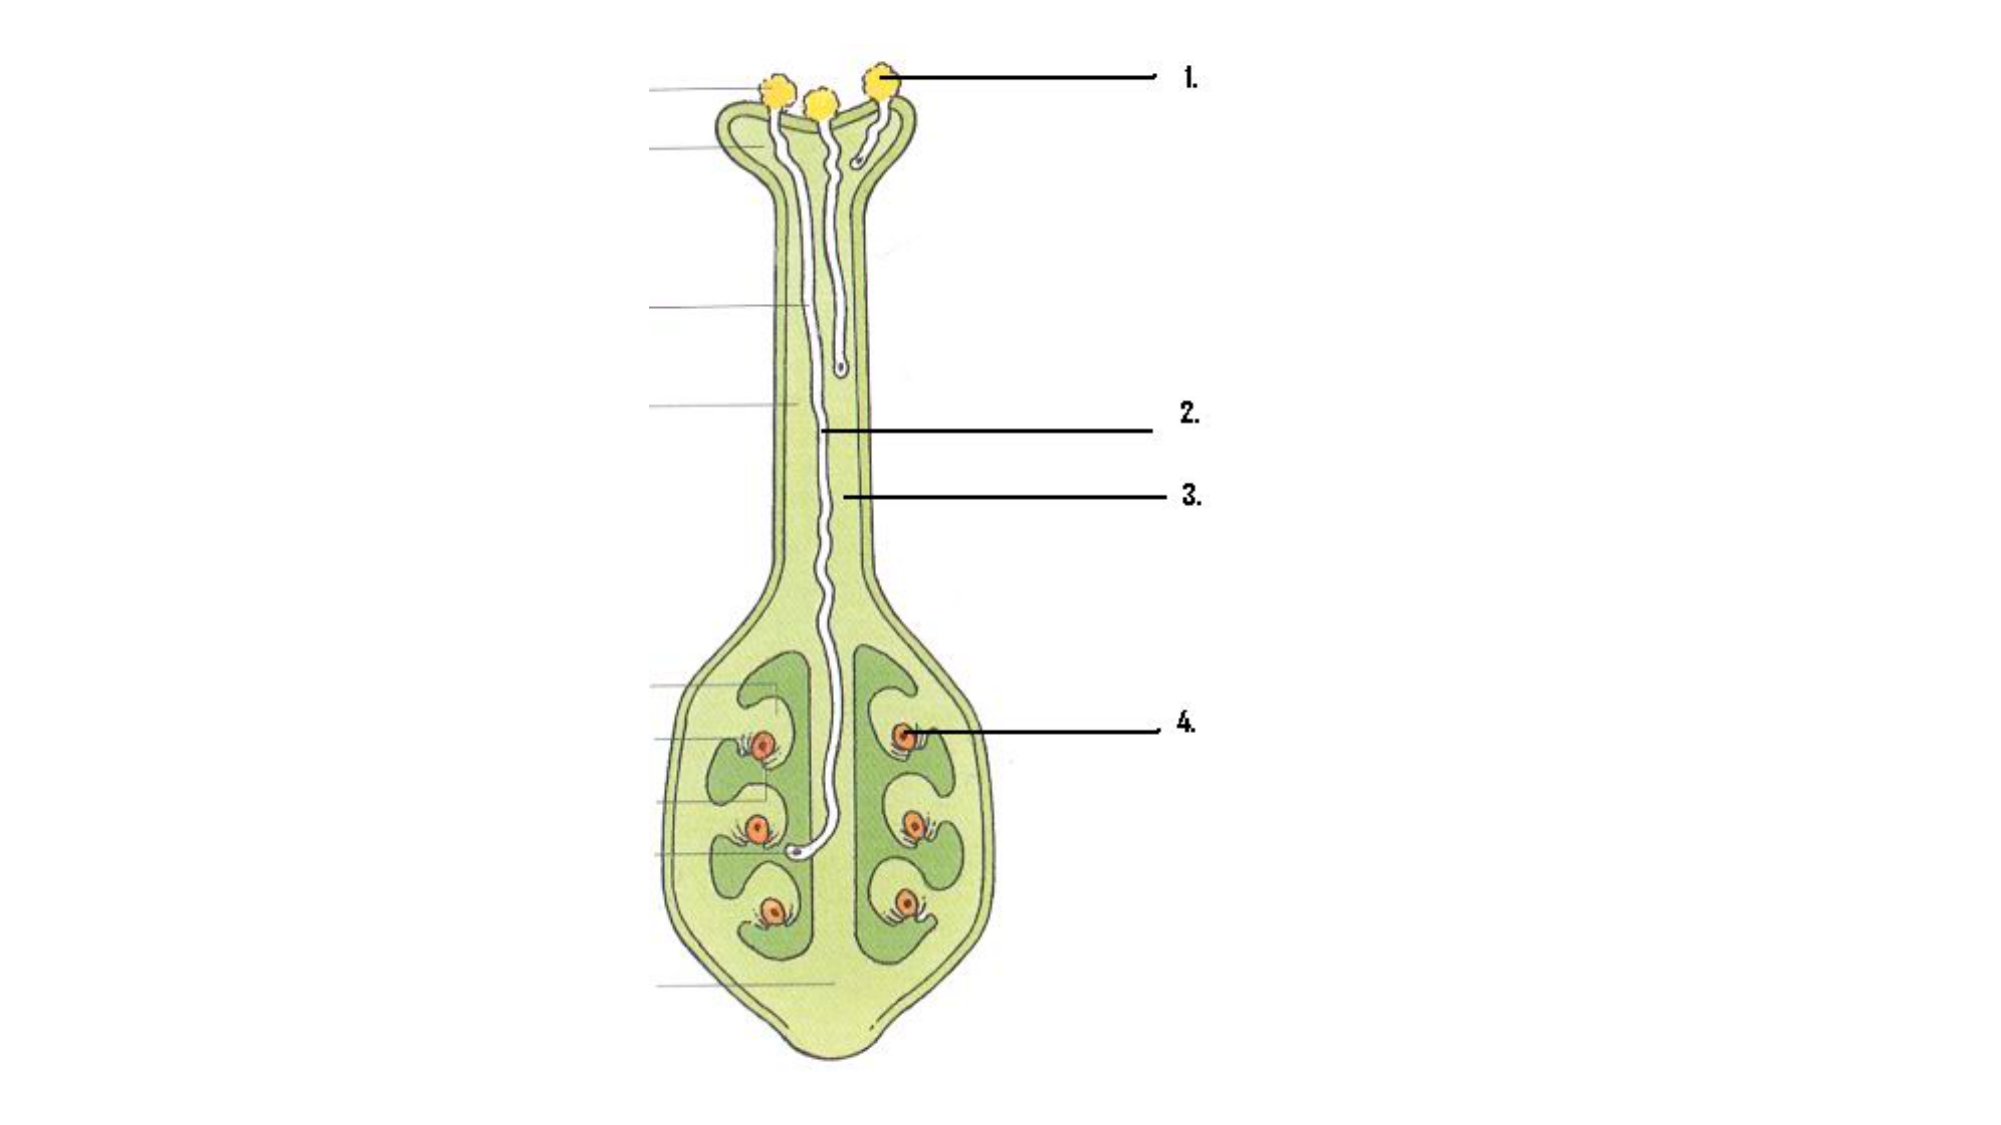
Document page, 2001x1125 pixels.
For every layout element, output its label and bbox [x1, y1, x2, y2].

picture [649, 44, 1298, 1078]
